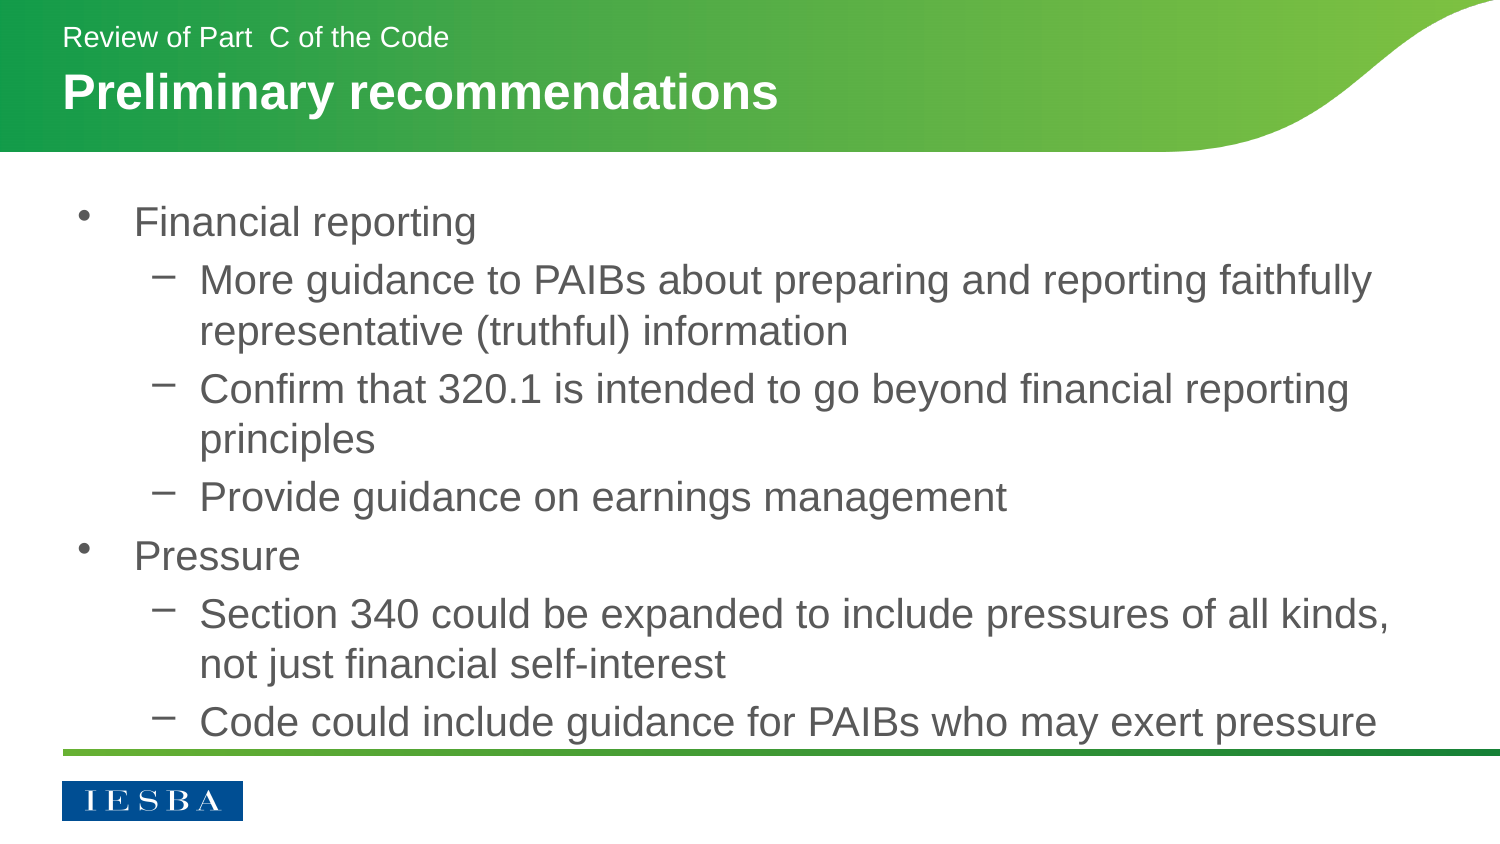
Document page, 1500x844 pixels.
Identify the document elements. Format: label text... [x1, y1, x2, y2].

subtitle Review of Part C of the Code [62, 18, 500, 47]
picture [0, 0, 1497, 152]
picture [62, 781, 243, 821]
list Financial reporting More guidance to PAIBs about preparing and reporting faithfully representative (truthful) information Confirm that 320.1 is intended to go beyond financial reporting principles Provide guidance on earnings management Pressure Section 340 could be expanded to include pressures of all kinds, not just financial self-interest Code could include guidance for PAIBs who may exert pressure [62, 187, 1450, 694]
title Preliminary recommendations [62, 56, 1300, 122]
